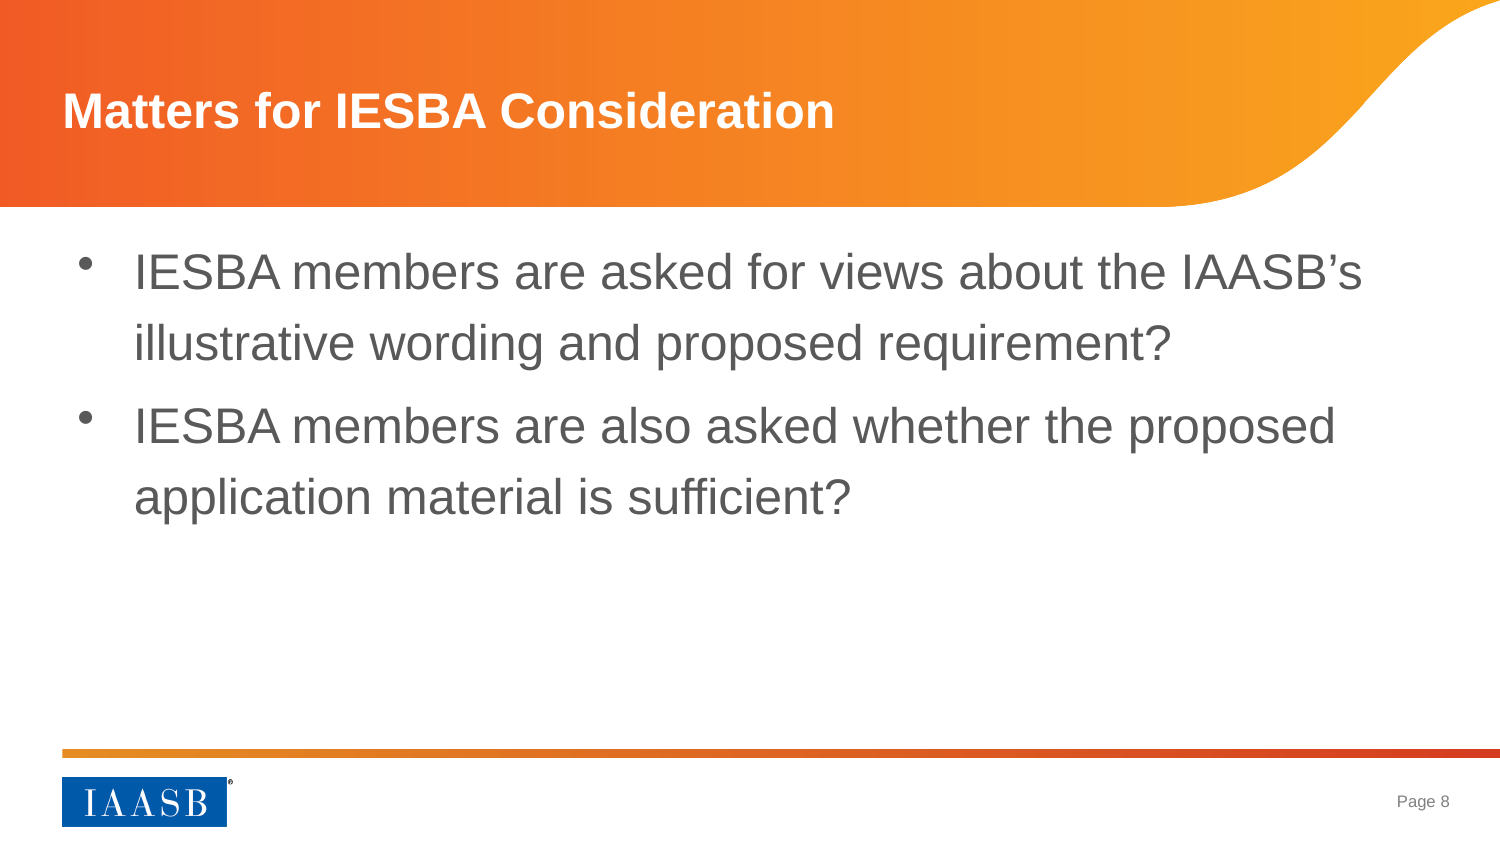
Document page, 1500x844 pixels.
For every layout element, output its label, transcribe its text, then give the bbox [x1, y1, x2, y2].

list IESBA members are asked for views about the IAASB’s illustrative wording and proposed requirement? IESBA members are also asked whether the proposed application material is sufficient? [62, 220, 1450, 724]
picture [62, 777, 233, 827]
title Matters for IESBA Consideration [62, 75, 1300, 142]
picture [0, 0, 1500, 207]
